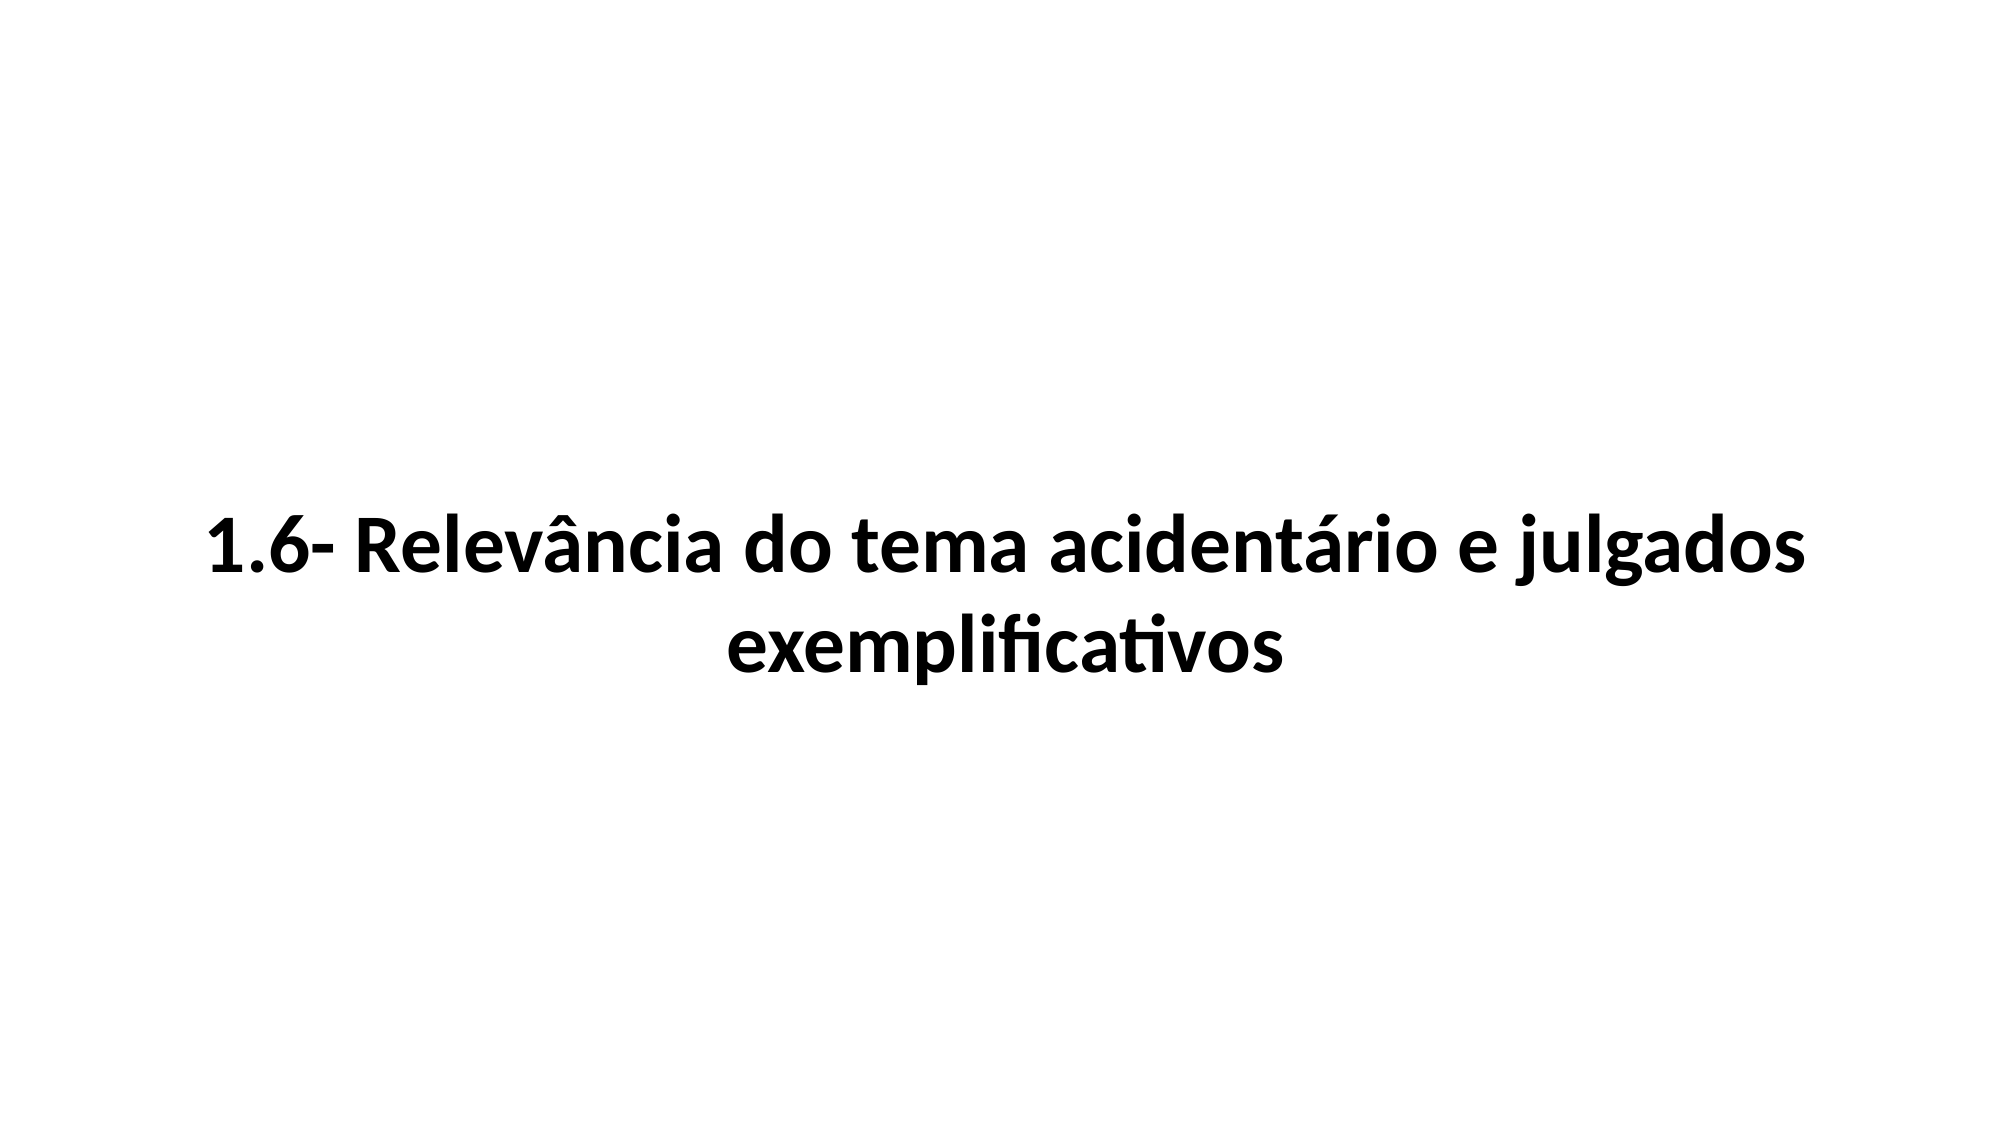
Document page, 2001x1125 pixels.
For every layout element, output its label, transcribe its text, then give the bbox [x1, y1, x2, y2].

text_box 1.6- Relevância do tema acidentário e julgados exemplificativos [34, 32, 1977, 832]
